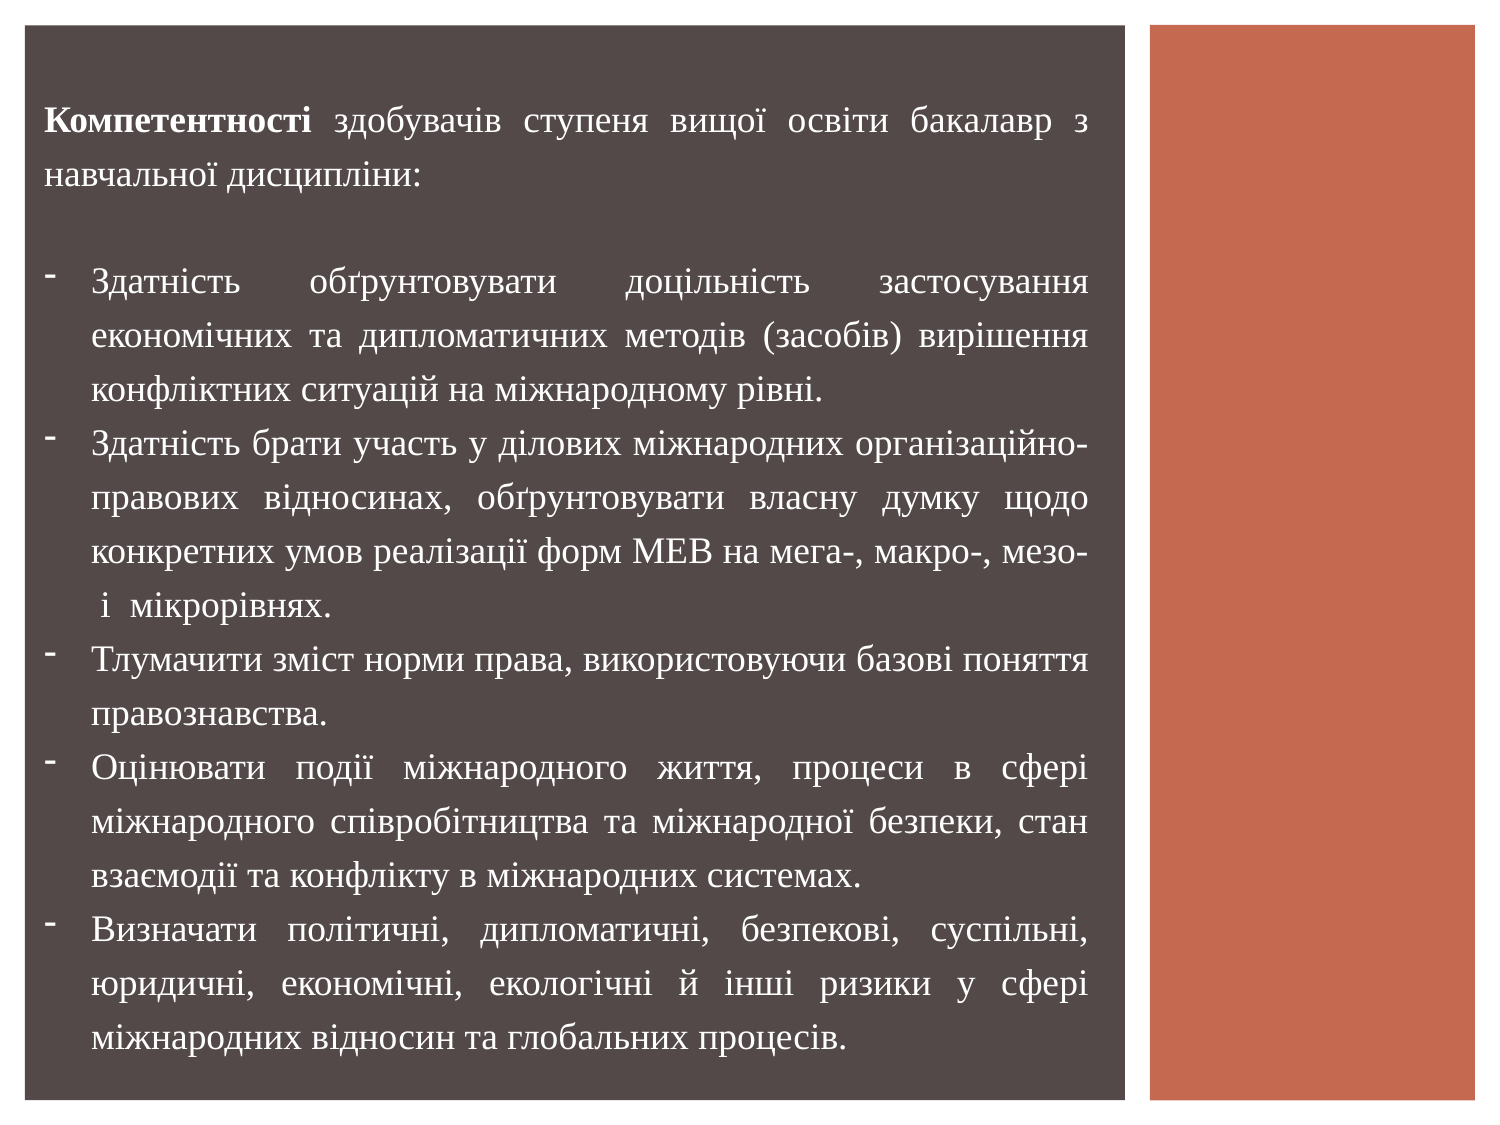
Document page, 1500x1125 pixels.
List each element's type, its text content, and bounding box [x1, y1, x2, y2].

text_box Компетентності здобувачів ступеня вищої освіти бакалавр з навчальної дисципліни: Здатність обґрунтовувати доцільність застосування економічних та дипломатичних методів (засобів) вирішення конфліктних ситуацій на міжнародному рівні. Здатність брати участь у ділових міжнародних організаційно-правових відносинах, обґрунтовувати власну думку щодо конкретних умов реалізації форм МЕВ на мега-, макро-, мезо- і мікрорівнях. Тлумачити зміст норми права, використовуючи базові поняття правознавства. Оцінювати події міжнародного життя, процеси в сфері міжнародного співробітництва та міжнародної безпеки, стан взаємодії та конфлікту в міжнародних системах. Визначати політичні, дипломатичні, безпекові, суспільні, юридичні, економічні, екологічні й інші ризики у сфері міжнародних відносин та глобальних процесів. [29, 78, 1105, 1125]
